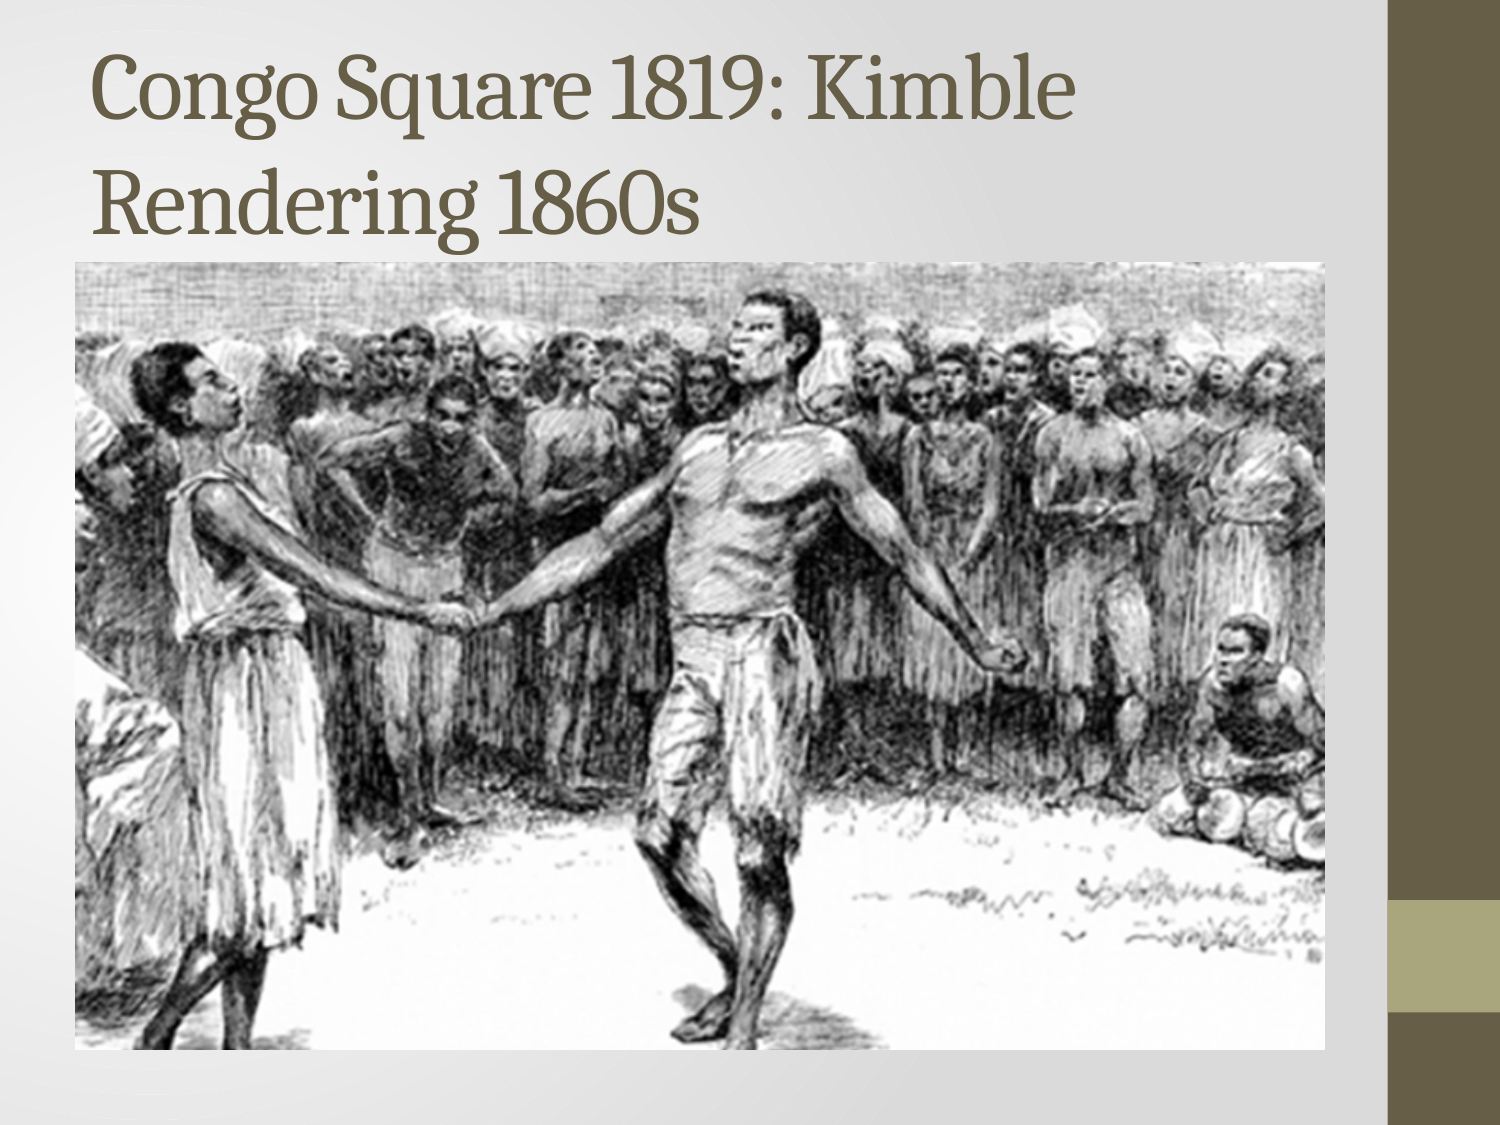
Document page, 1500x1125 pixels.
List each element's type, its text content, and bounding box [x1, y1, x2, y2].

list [74, 261, 1326, 1051]
title Congo Square 1819: Kimble Rendering 1860s [75, 45, 1325, 233]
